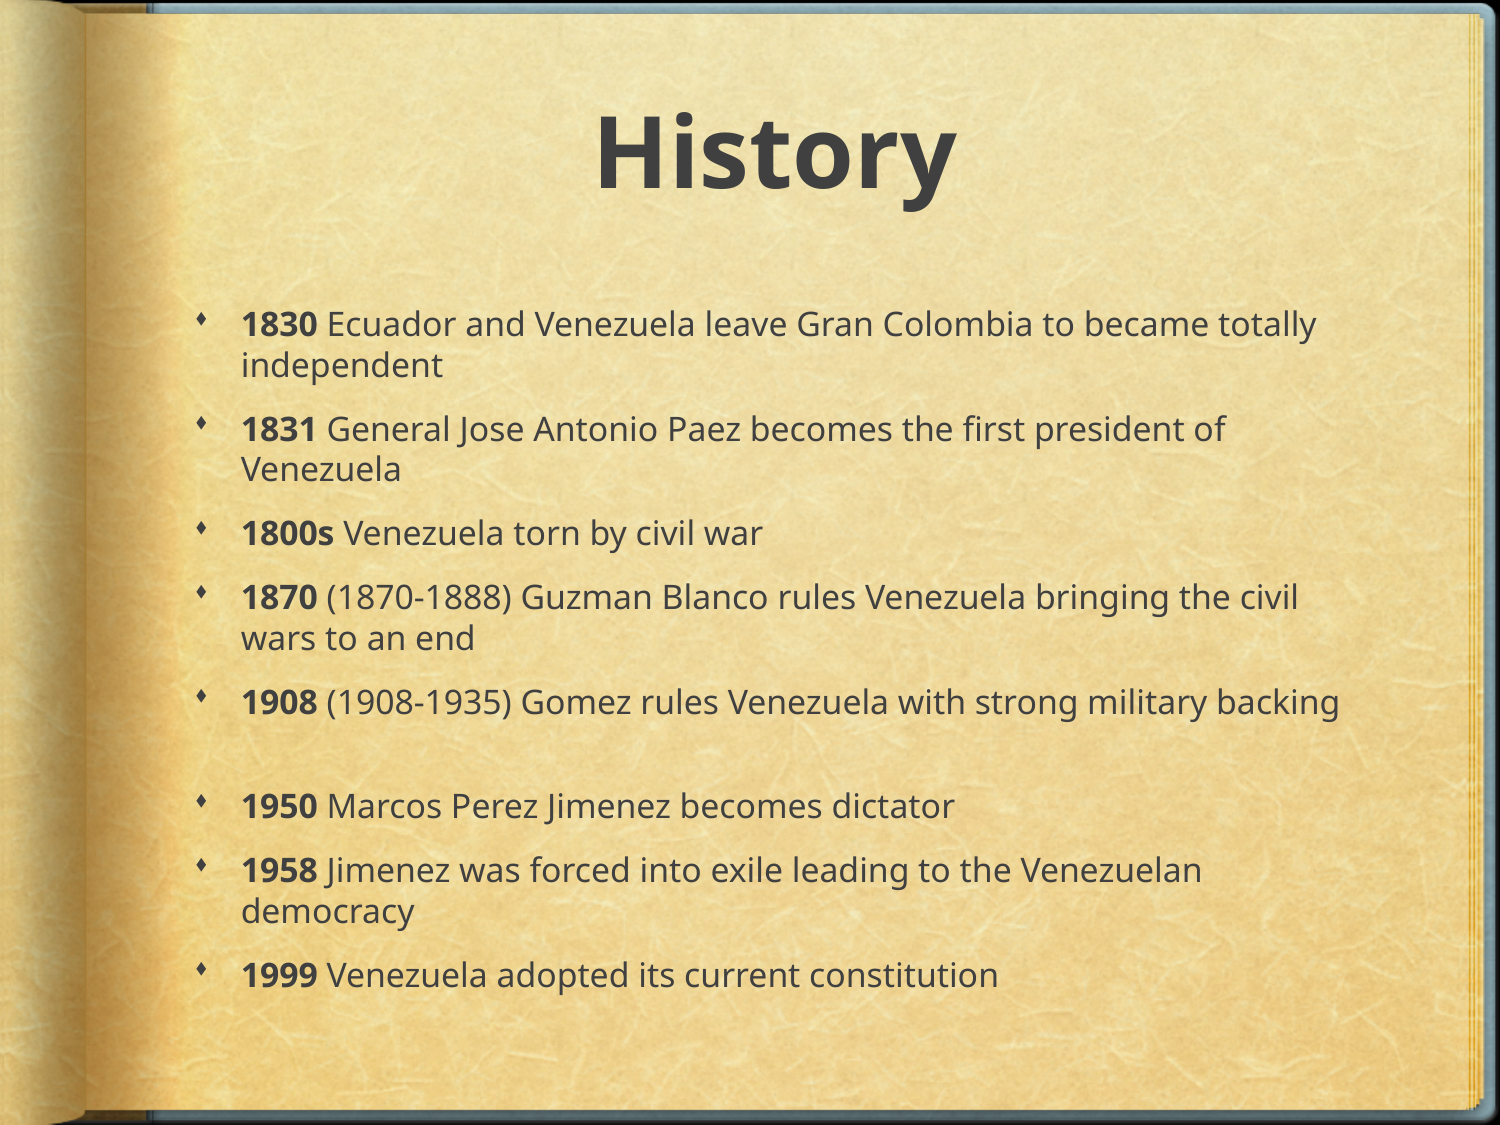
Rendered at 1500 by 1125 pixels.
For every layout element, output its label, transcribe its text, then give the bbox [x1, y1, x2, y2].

picture [0, 0, 1500, 1125]
title History [178, 45, 1372, 265]
list 1830 Ecuador and Venezuela leave Gran Colombia to became totally independent 1831 General Jose Antonio Paez becomes the first president of Venezuela 1800s Venezuela torn by civil war 1870 (1870-1888) Guzman Blanco rules Venezuela bringing the civil wars to an end 1908 (1908-1935) Gomez rules Venezuela with strong military backing 1950 Marcos Perez Jimenez becomes dictator 1958 Jimenez was forced into exile leading to the Venezuelan democracy 1999 Venezuela adopted its current constitution [178, 295, 1372, 1005]
